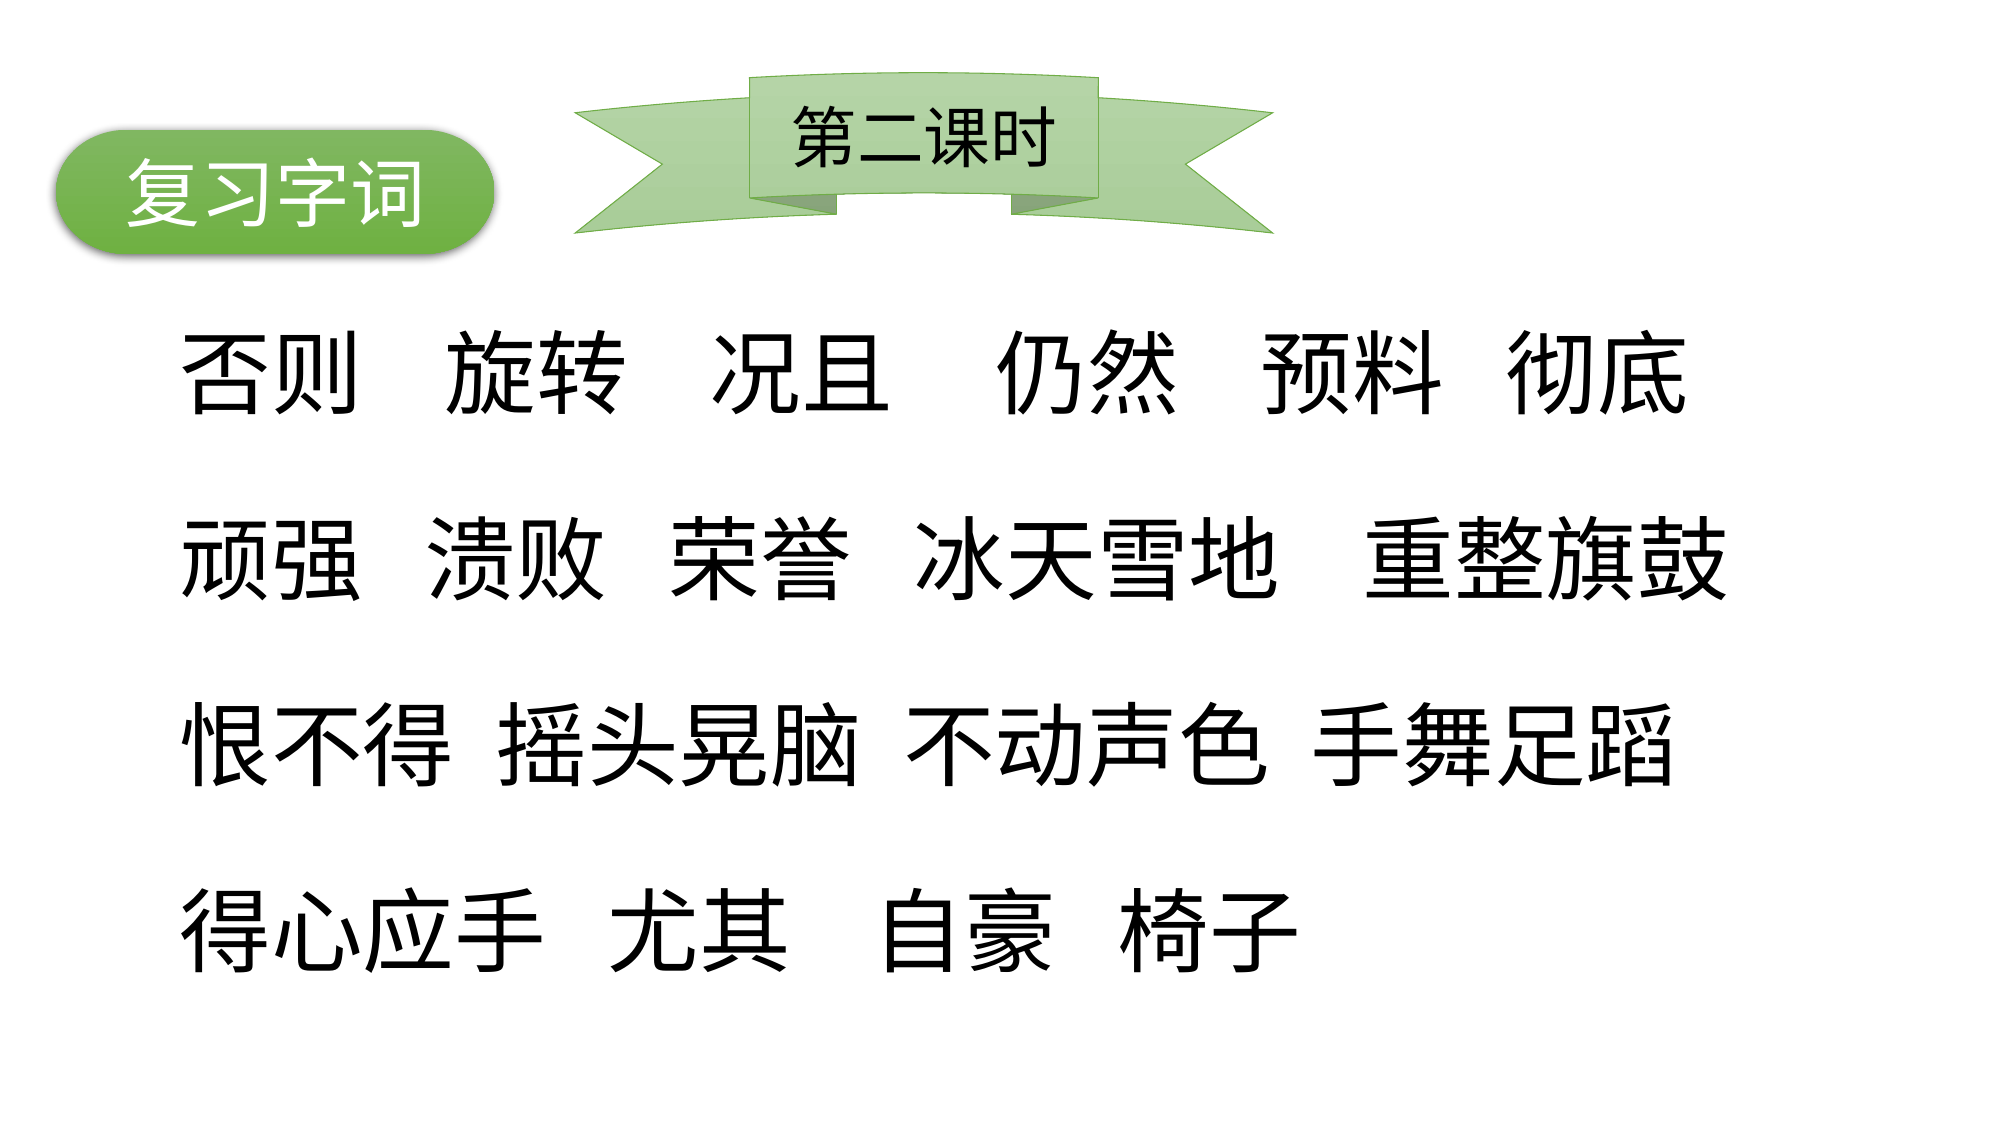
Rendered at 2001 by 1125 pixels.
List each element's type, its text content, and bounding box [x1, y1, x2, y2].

text_box 第二课时 [573, 72, 1275, 234]
text_box 复习字词 [56, 129, 495, 253]
text_box 否则 旋转 况且 仍然 预料 彻底 顽强 溃败 荣誉 冰天雪地 重整旗鼓 恨不得 摇头晃脑 不动声色 手舞足蹈 得心应手 尤其 自豪 椅子 [114, 253, 1886, 991]
